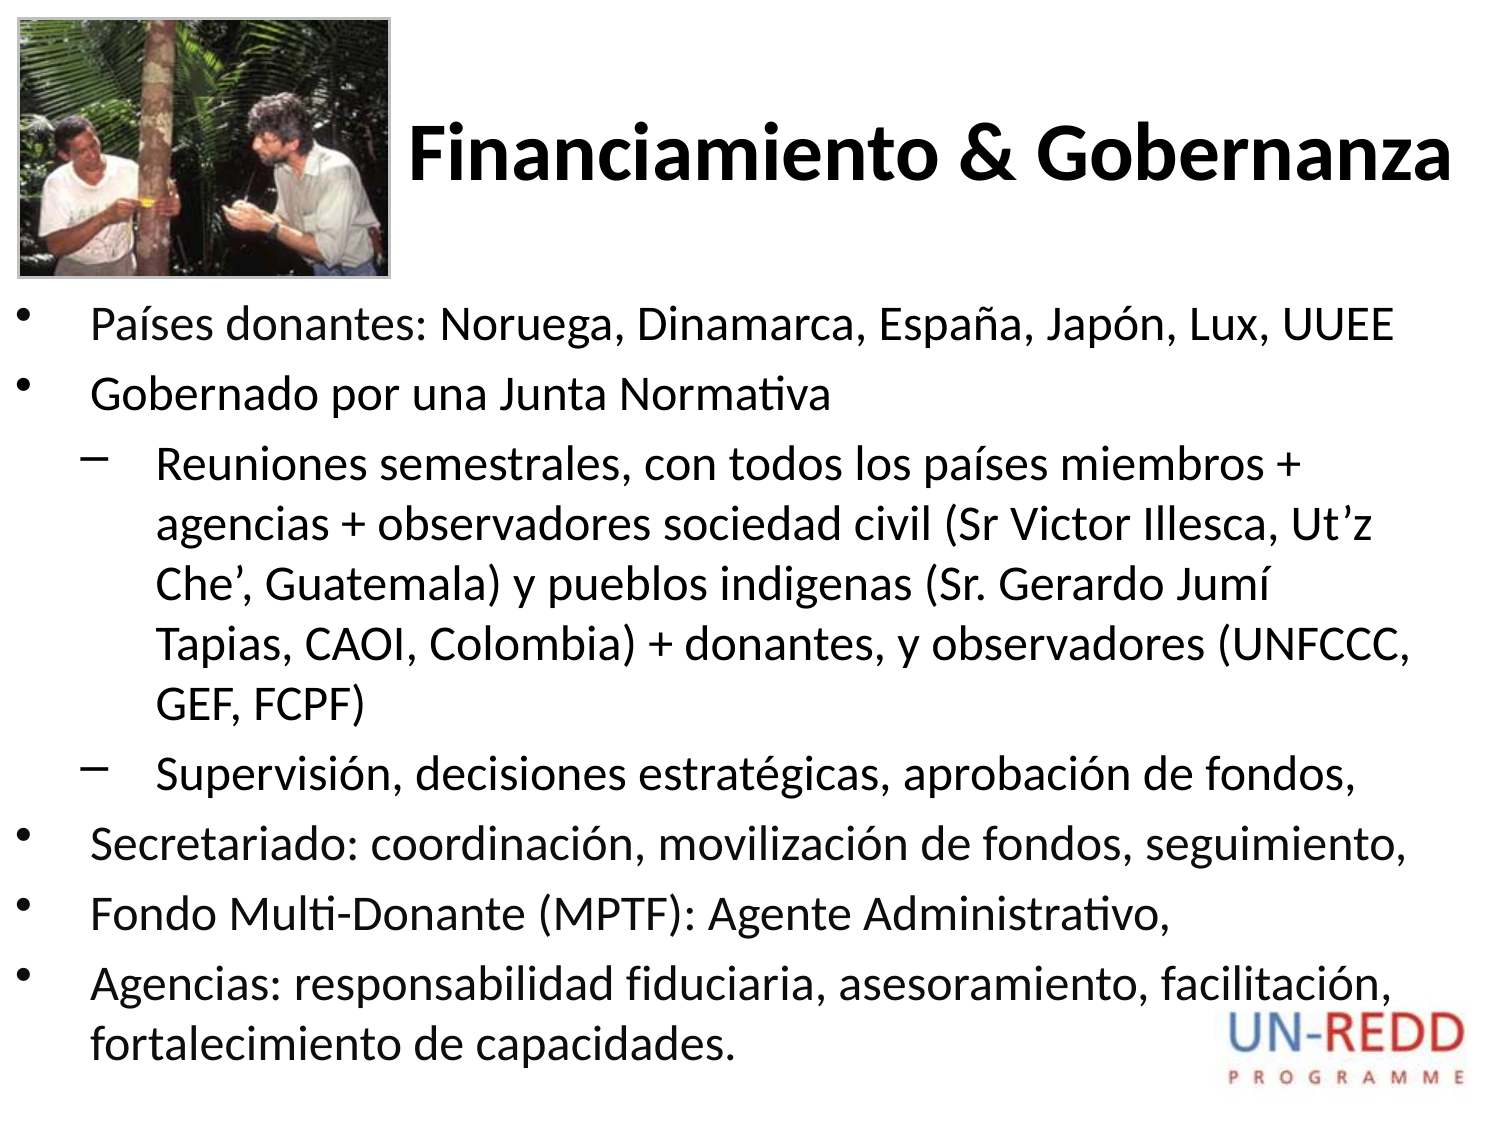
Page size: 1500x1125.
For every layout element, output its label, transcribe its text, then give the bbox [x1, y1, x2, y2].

picture [1215, 987, 1471, 1098]
list Países donantes: Noruega, Dinamarca, España, Japón, Lux, UUEE Gobernado por una Junta Normativa Reuniones semestrales, con todos los países miembros + agencias + observadores sociedad civil (Sr Victor Illesca, Ut’z Che’, Guatemala) y pueblos indigenas (Sr. Gerardo Jumí Tapias, CAOI, Colombia) + donantes, y observadores (UNFCCC, GEF, FCPF) Supervisión, decisiones estratégicas, aprobación de fondos, Secretariado: coordinación, movilización de fondos, seguimiento, Fondo Multi-Donante (MPTF): Agente Administrativo, Agencias: responsabilidad fiduciaria, asesoramiento, facilitación, fortalecimiento de capacidades. [0, 282, 1430, 1045]
picture [20, 20, 388, 276]
title Financiamiento & Gobernanza [387, 21, 1475, 274]
